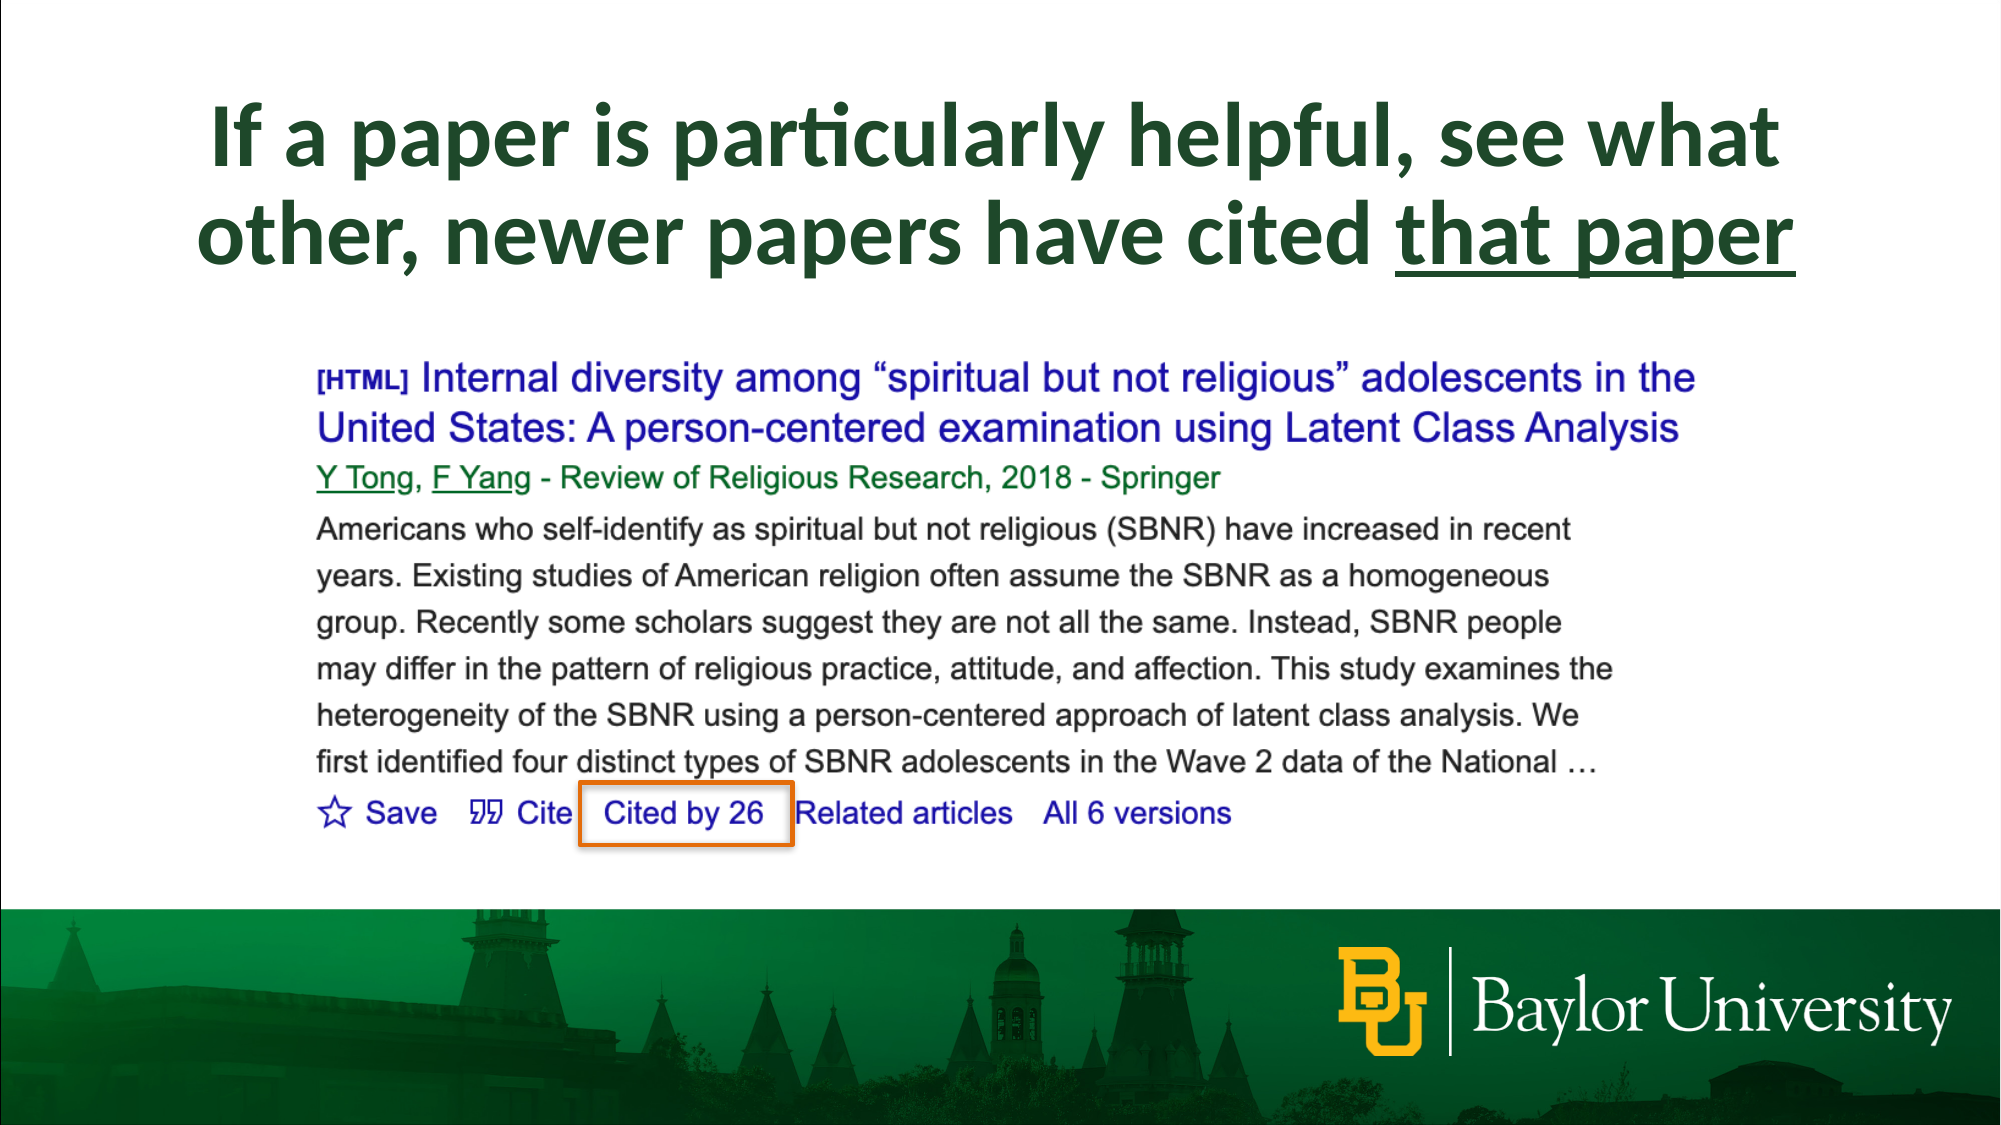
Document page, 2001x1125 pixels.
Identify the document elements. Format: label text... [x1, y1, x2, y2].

text_box If a paper is particularly helpful, see what other, newer papers have cited that paper [87, 79, 1905, 224]
picture [0, 0, 2001, 1125]
